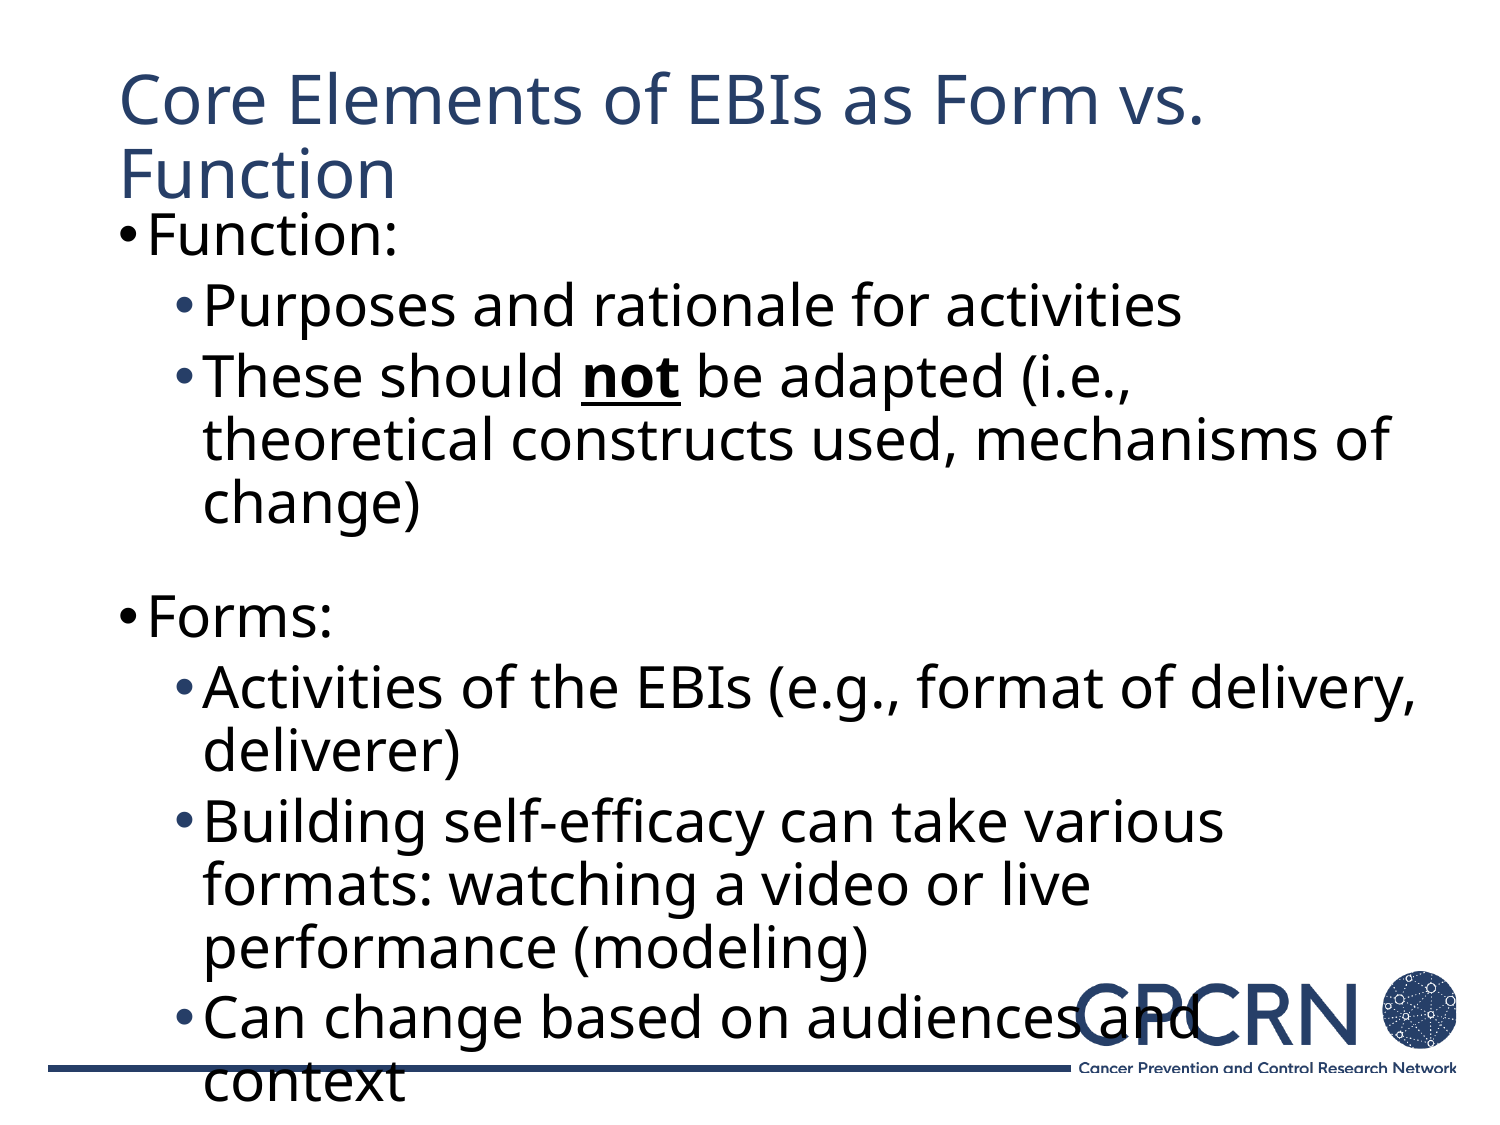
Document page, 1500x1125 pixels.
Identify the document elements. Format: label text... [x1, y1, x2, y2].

slide_number [28, 999, 379, 1060]
title Core Elements of EBIs as Form vs. Function [103, 21, 1405, 259]
list Function: Purposes and rationale for activities These should not be adapted (i.e., theoretical constructs used, mechanisms of change) Forms: Activities of the EBIs (e.g., format of delivery, deliverer) Building self-efficacy can take various formats: watching a video or live performance (modeling) Can change based on audiences and context [103, 197, 1442, 1019]
